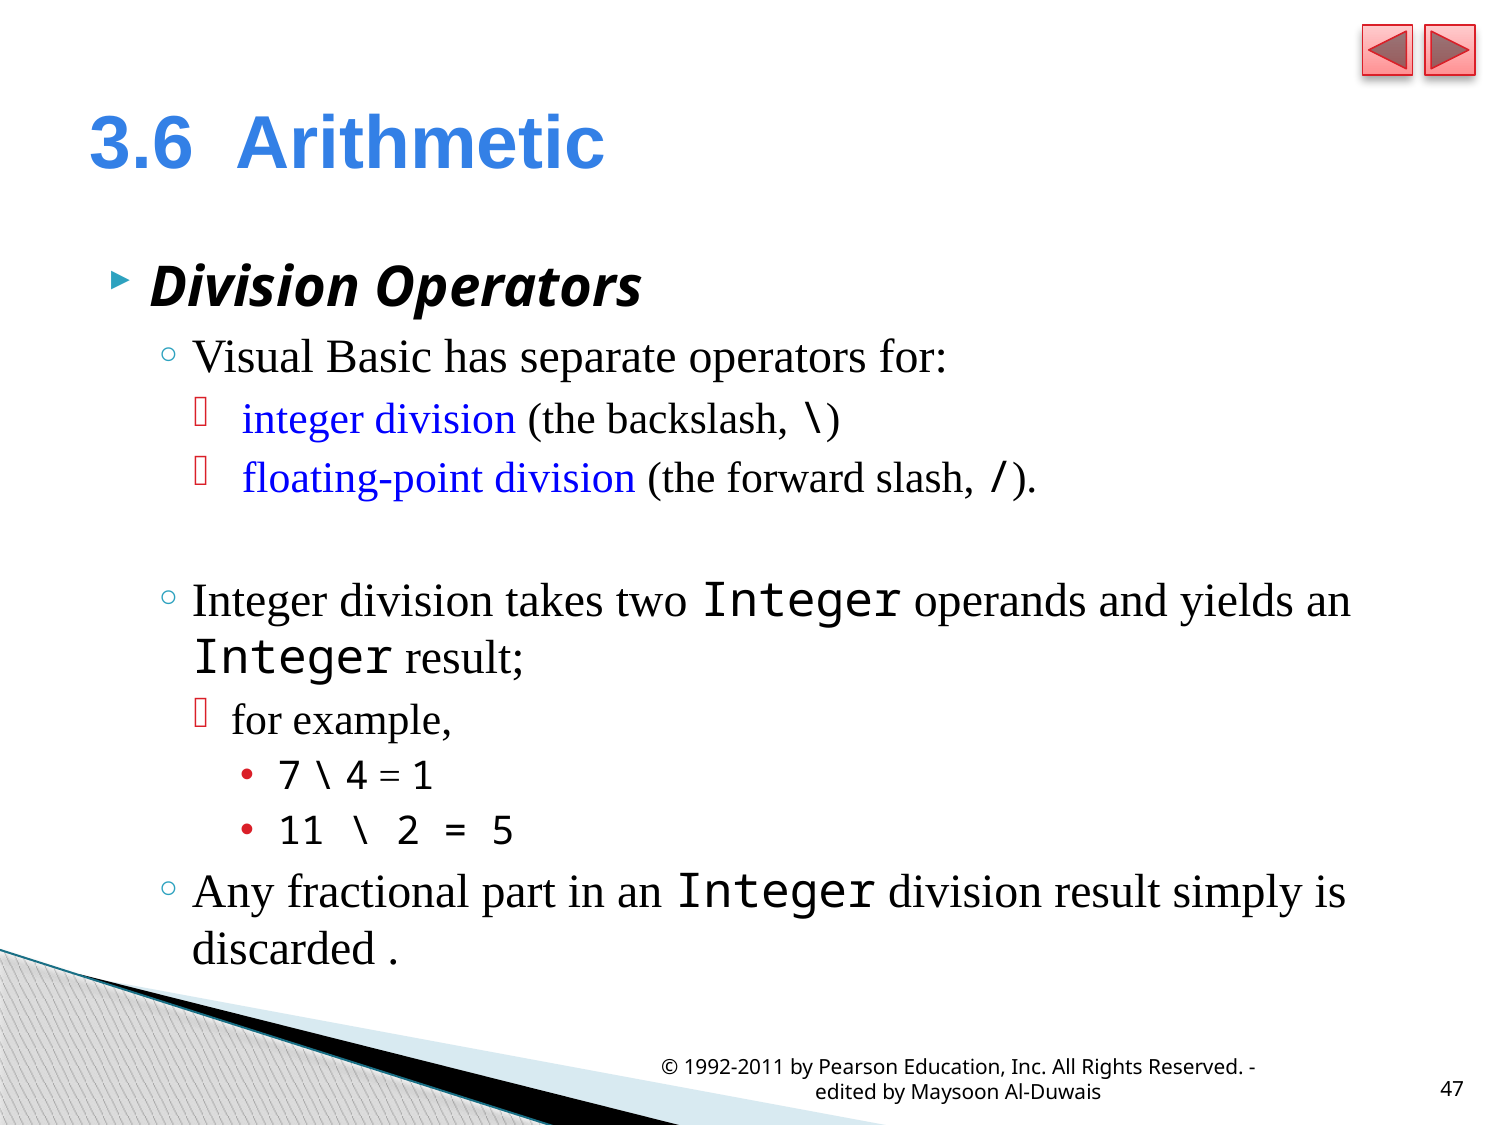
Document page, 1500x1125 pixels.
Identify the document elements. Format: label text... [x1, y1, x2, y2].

title 3.6 Arithmetic [75, 45, 1425, 233]
slide_number 47 [1418, 1051, 1479, 1112]
list Division Operators Visual Basic has separate operators for: integer division (the backslash, \) floating-point division (the forward slash, /). Integer division takes two Integer operands and yields an Integer result; for example, 7 \ 4 = 1 11 \ 2 = 5 Any fractional part in an Integer division result simply is discarded . [74, 242, 1426, 986]
footer © 1992-2011 by Pearson Education, Inc. All Rights Reserved. - edited by Maysoon Al-Duwais [612, 1051, 1305, 1112]
